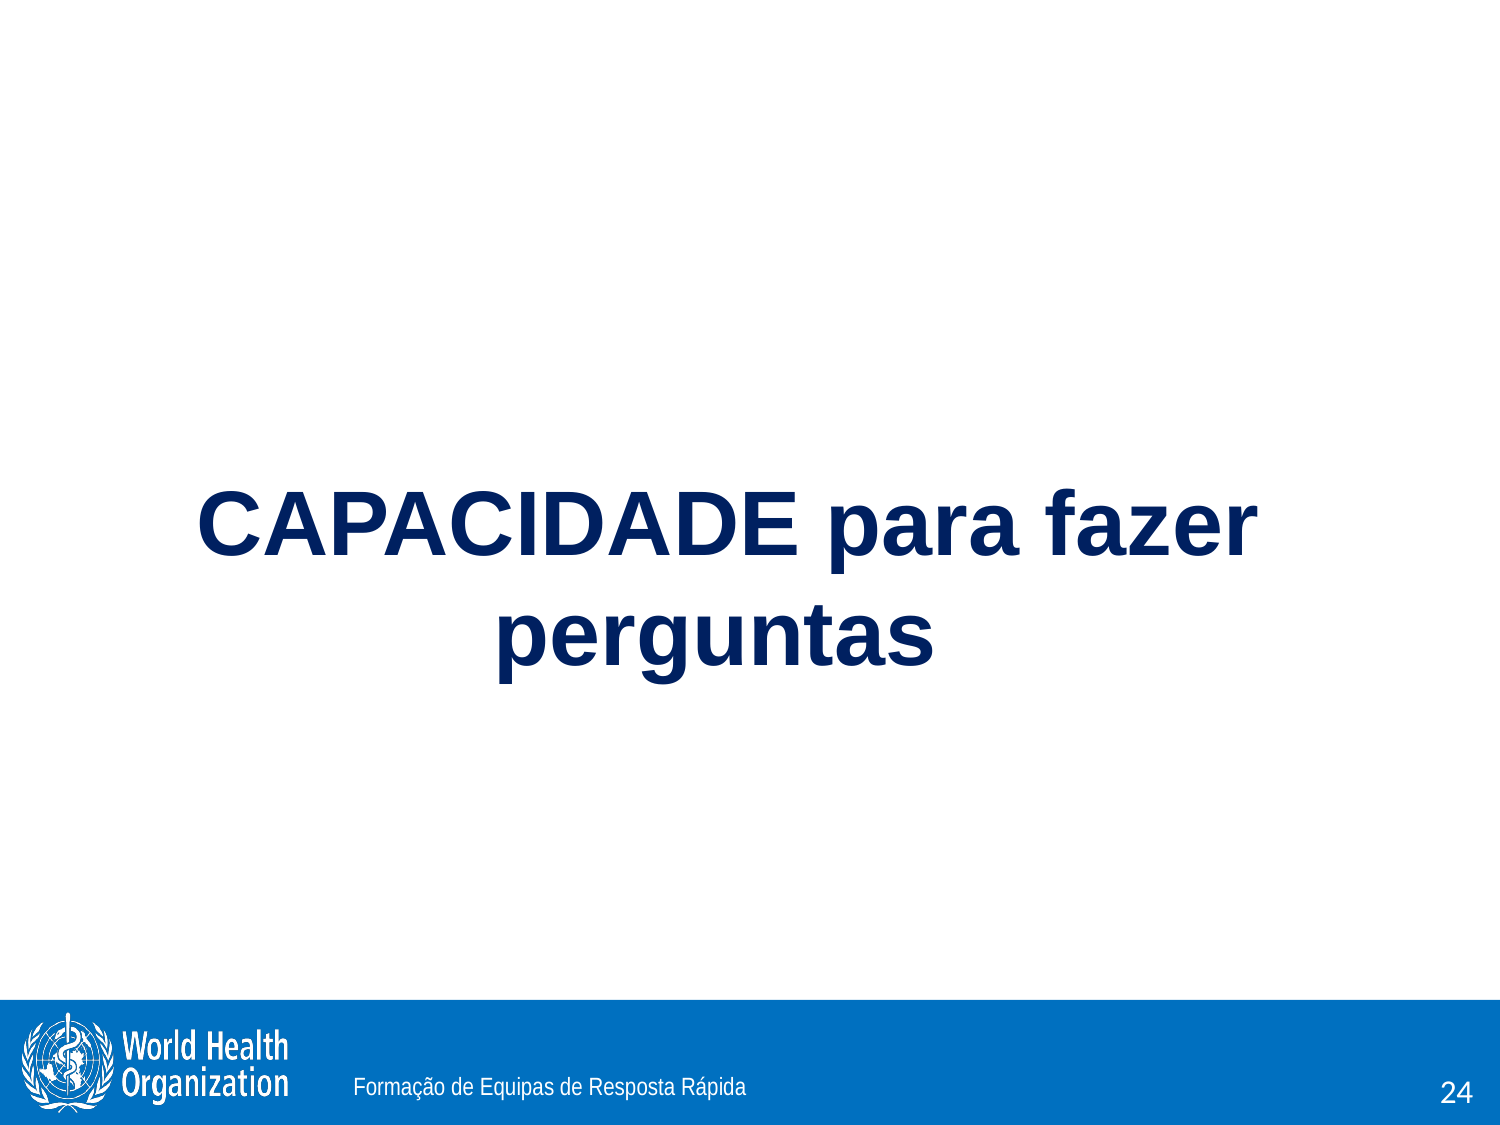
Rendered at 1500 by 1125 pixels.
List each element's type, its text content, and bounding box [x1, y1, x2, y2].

picture [21, 1012, 288, 1113]
title CAPACIDADE para fazer perguntas [53, 479, 1404, 668]
